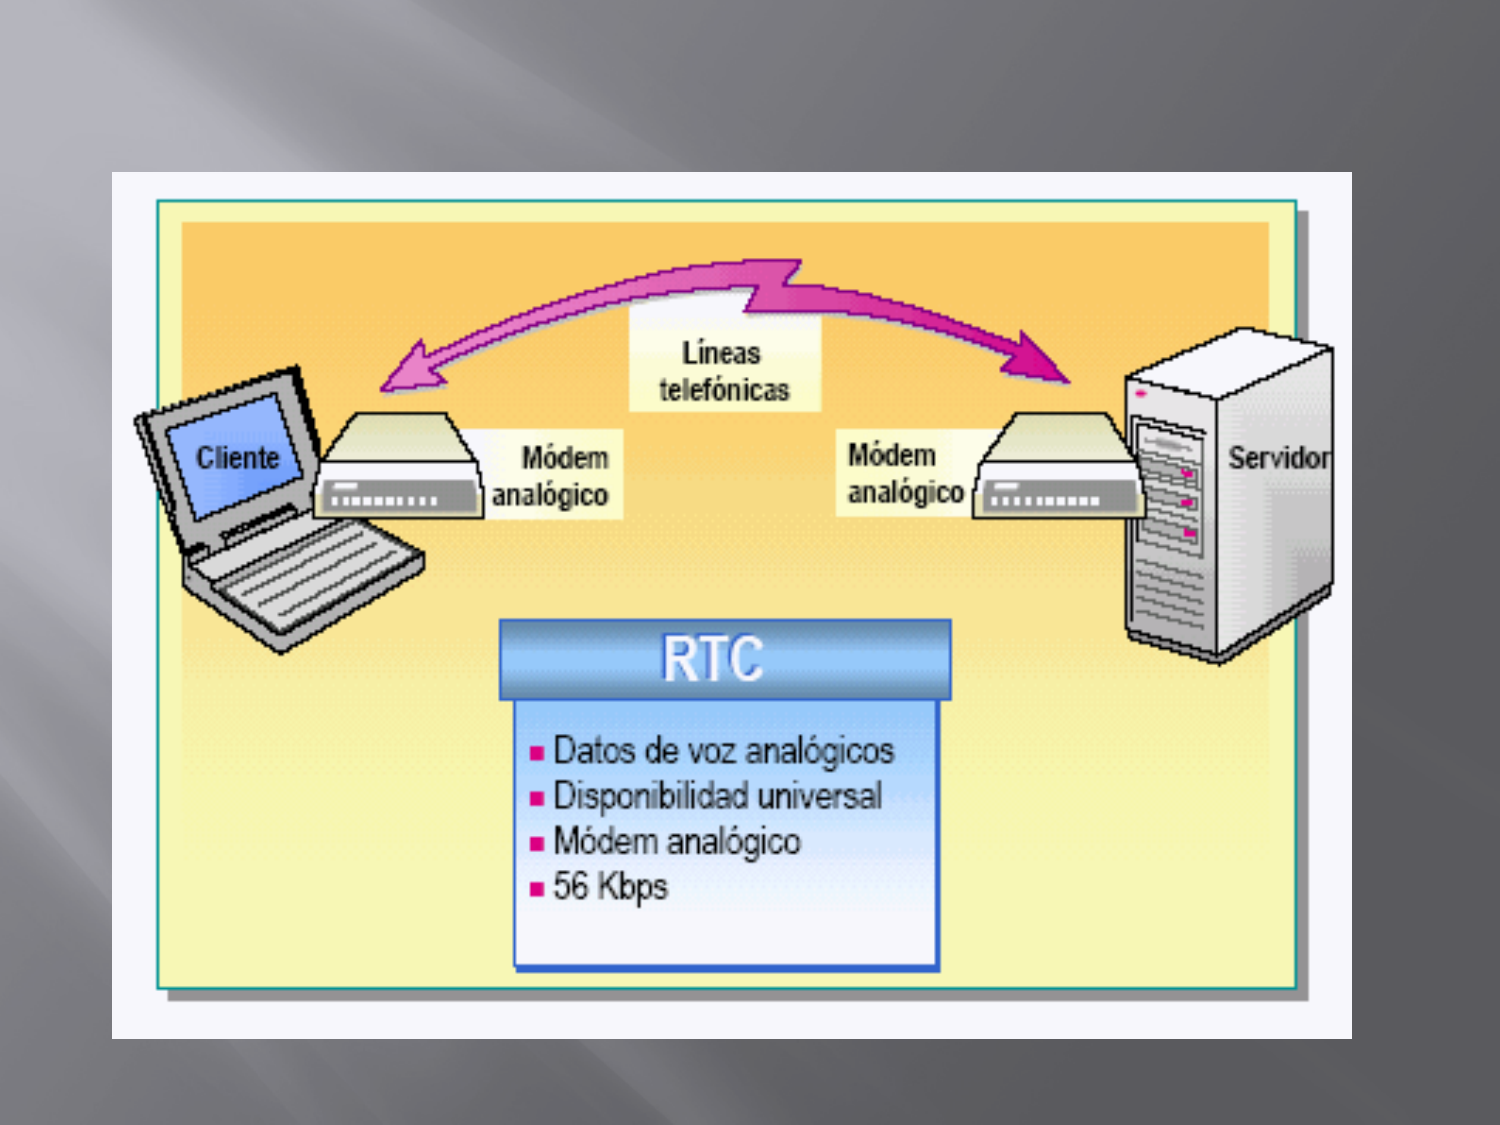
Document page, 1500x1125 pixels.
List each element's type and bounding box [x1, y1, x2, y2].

picture [111, 172, 1352, 1039]
